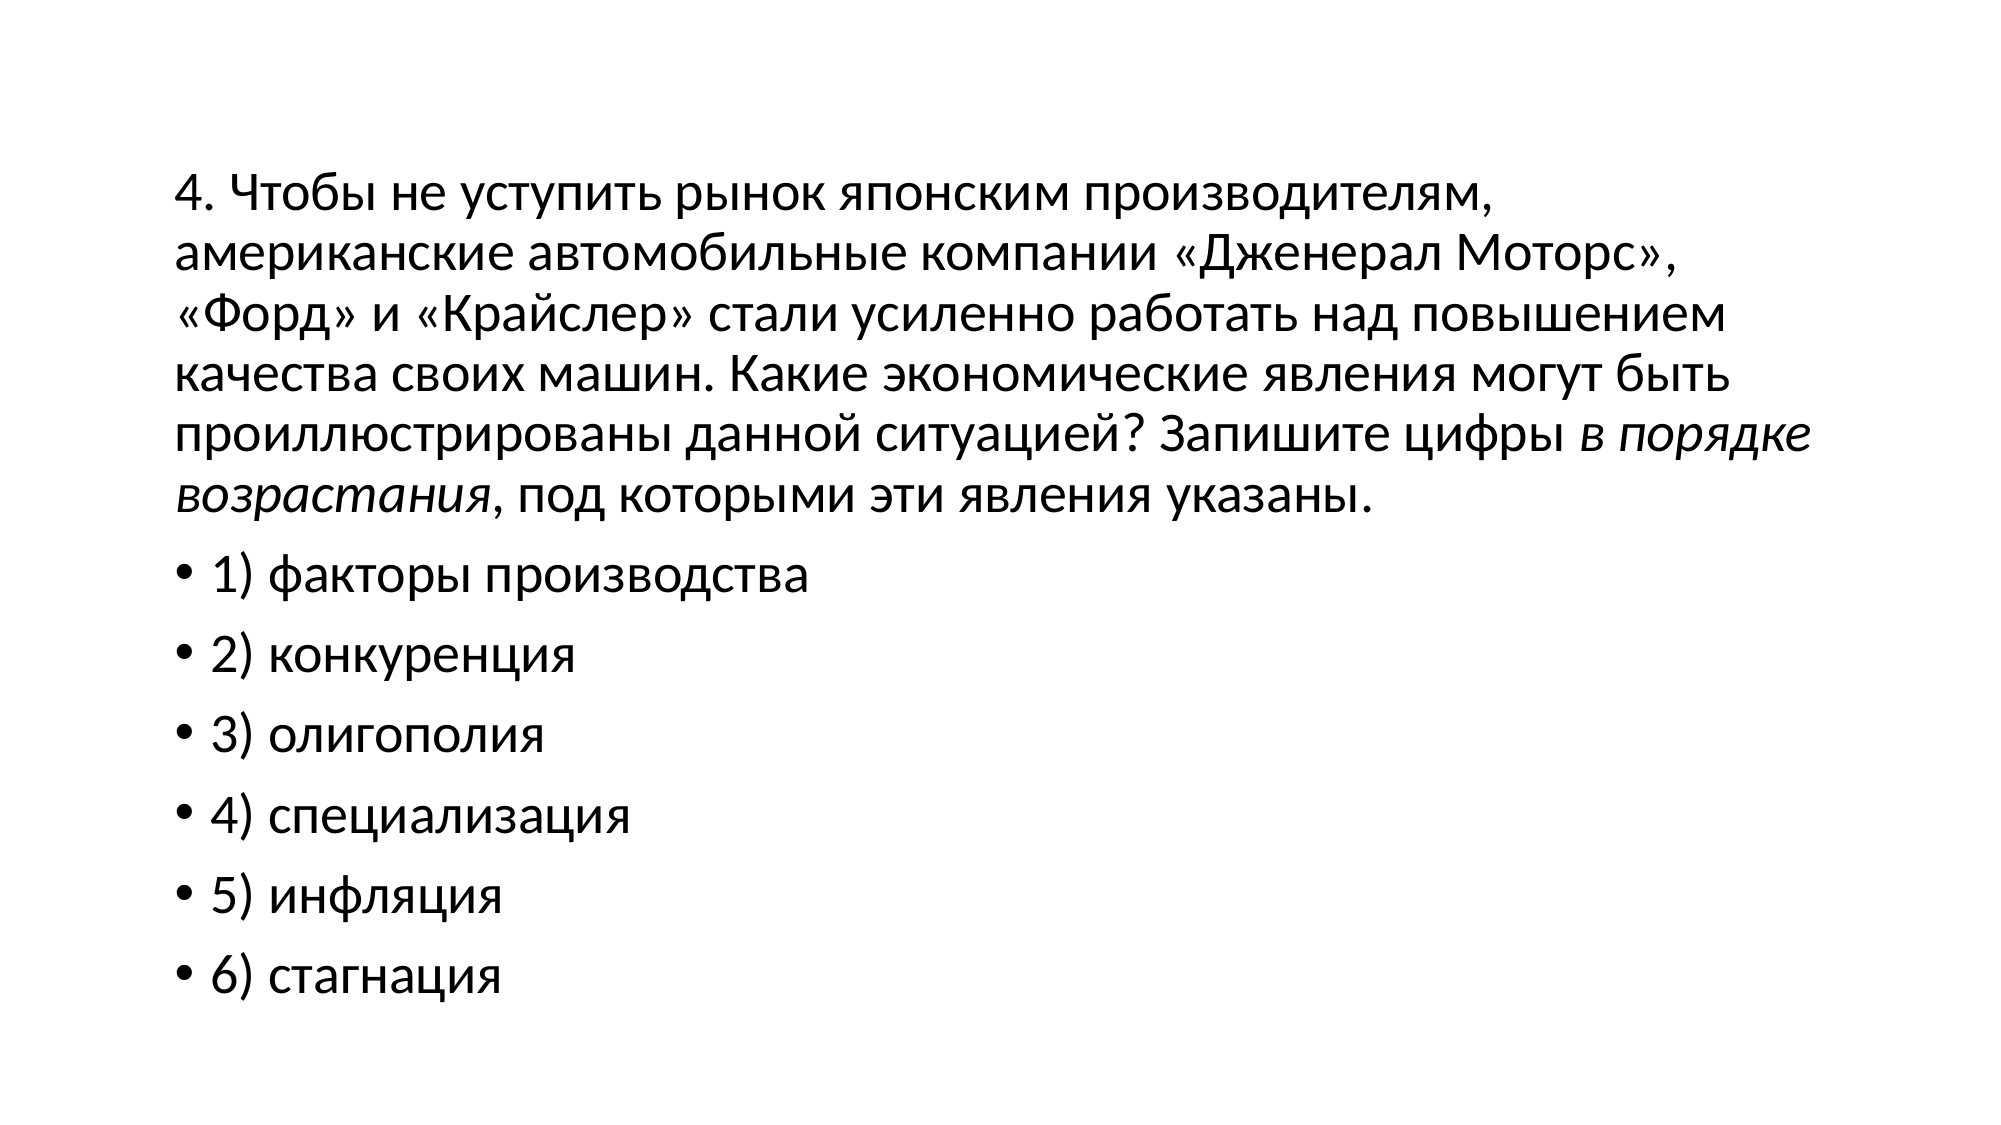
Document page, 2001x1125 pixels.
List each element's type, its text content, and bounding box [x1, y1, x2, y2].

list 4. Чтобы не уступить рынок японским производителям, американские автомобильные компании «Дженерал Моторс», «Форд» и «Крайслер» стали усиленно работать над повышением качества своих машин. Какие экономические явления могут быть проиллюстрированы данной ситуацией? Запишите цифры в порядке возрастания, под которыми эти явления указаны. 1) факторы производства 2) конкуренция 3) олигополия 4) специализация 5) инфляция 6) стагнация [159, 154, 1863, 1014]
